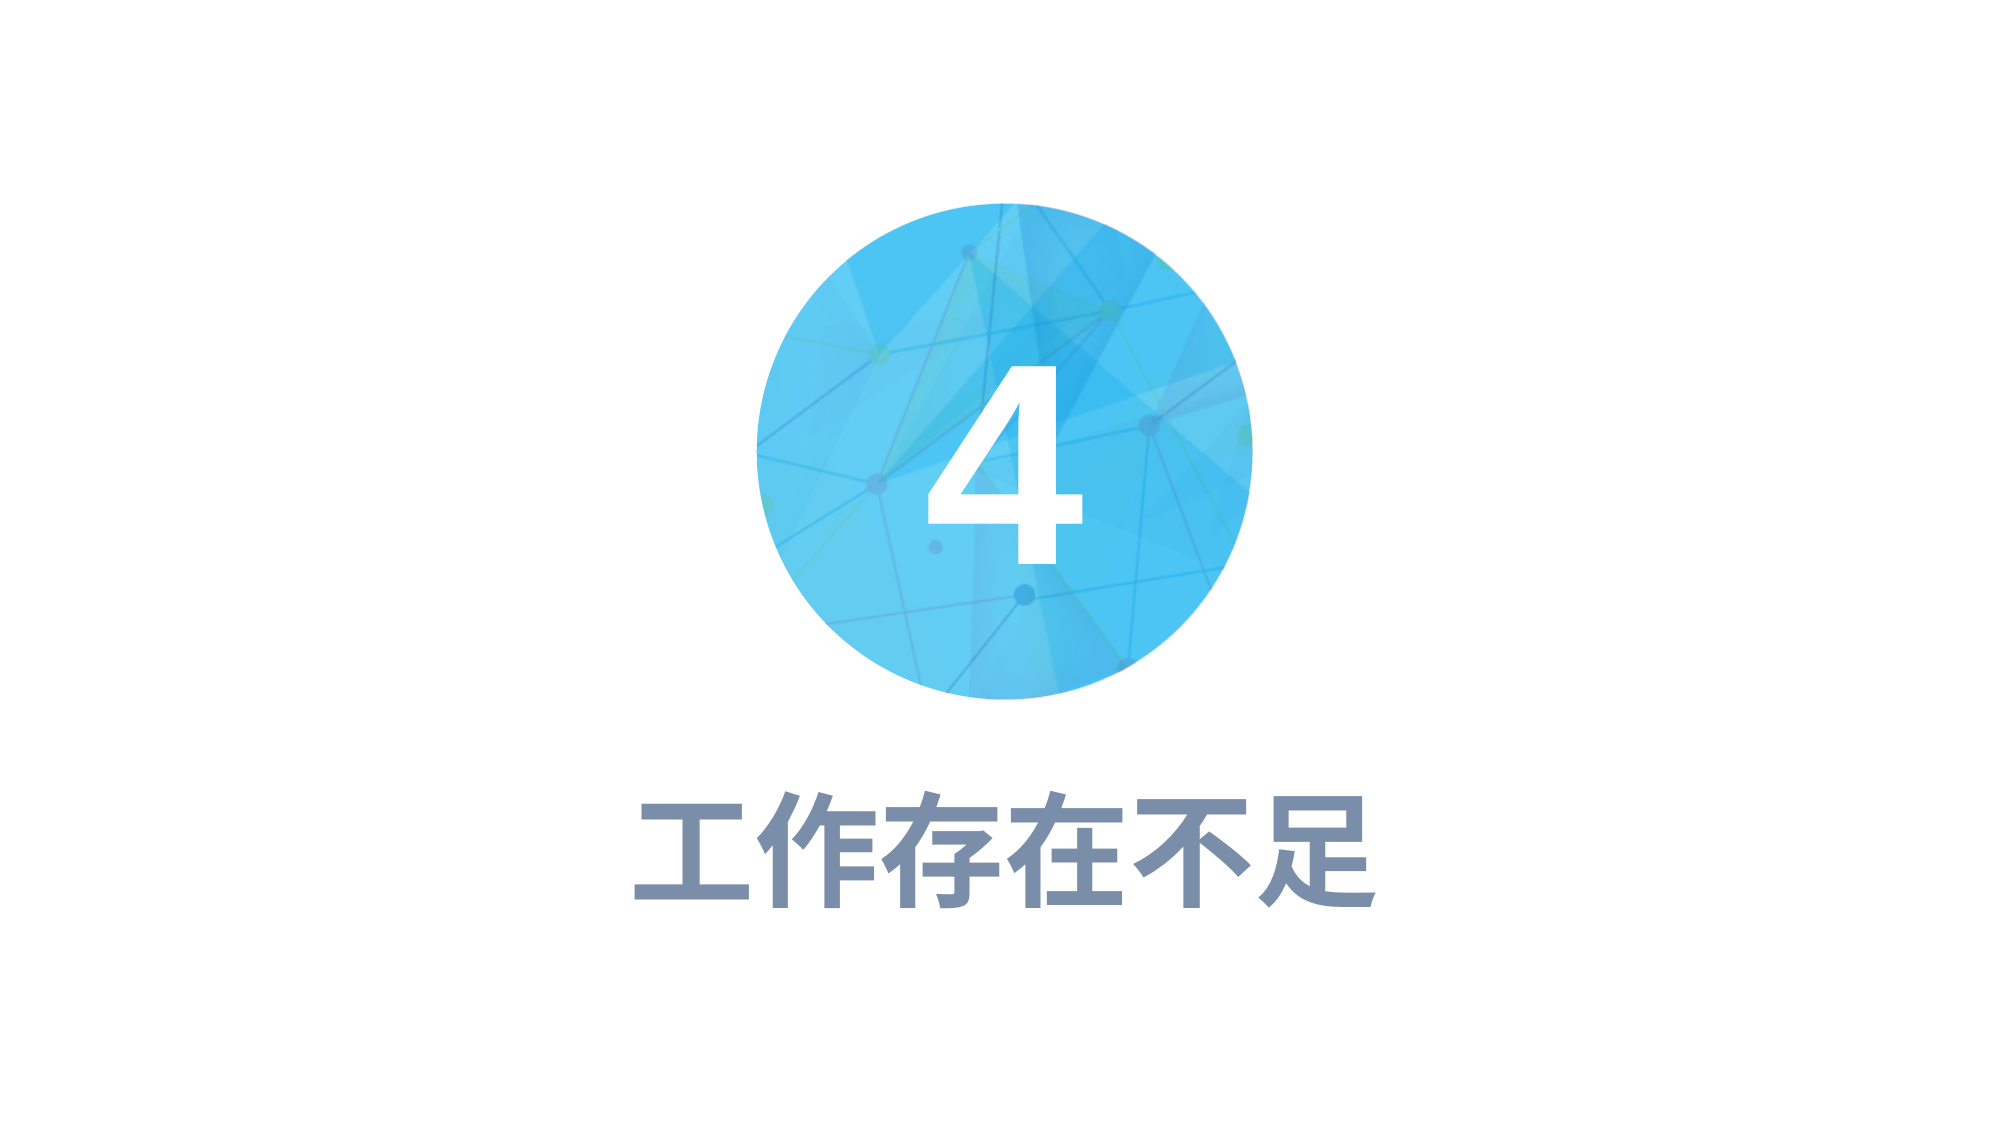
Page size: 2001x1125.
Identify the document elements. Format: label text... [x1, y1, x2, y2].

text_box 工作存在不足 [408, 765, 1601, 931]
picture [756, 203, 1253, 701]
